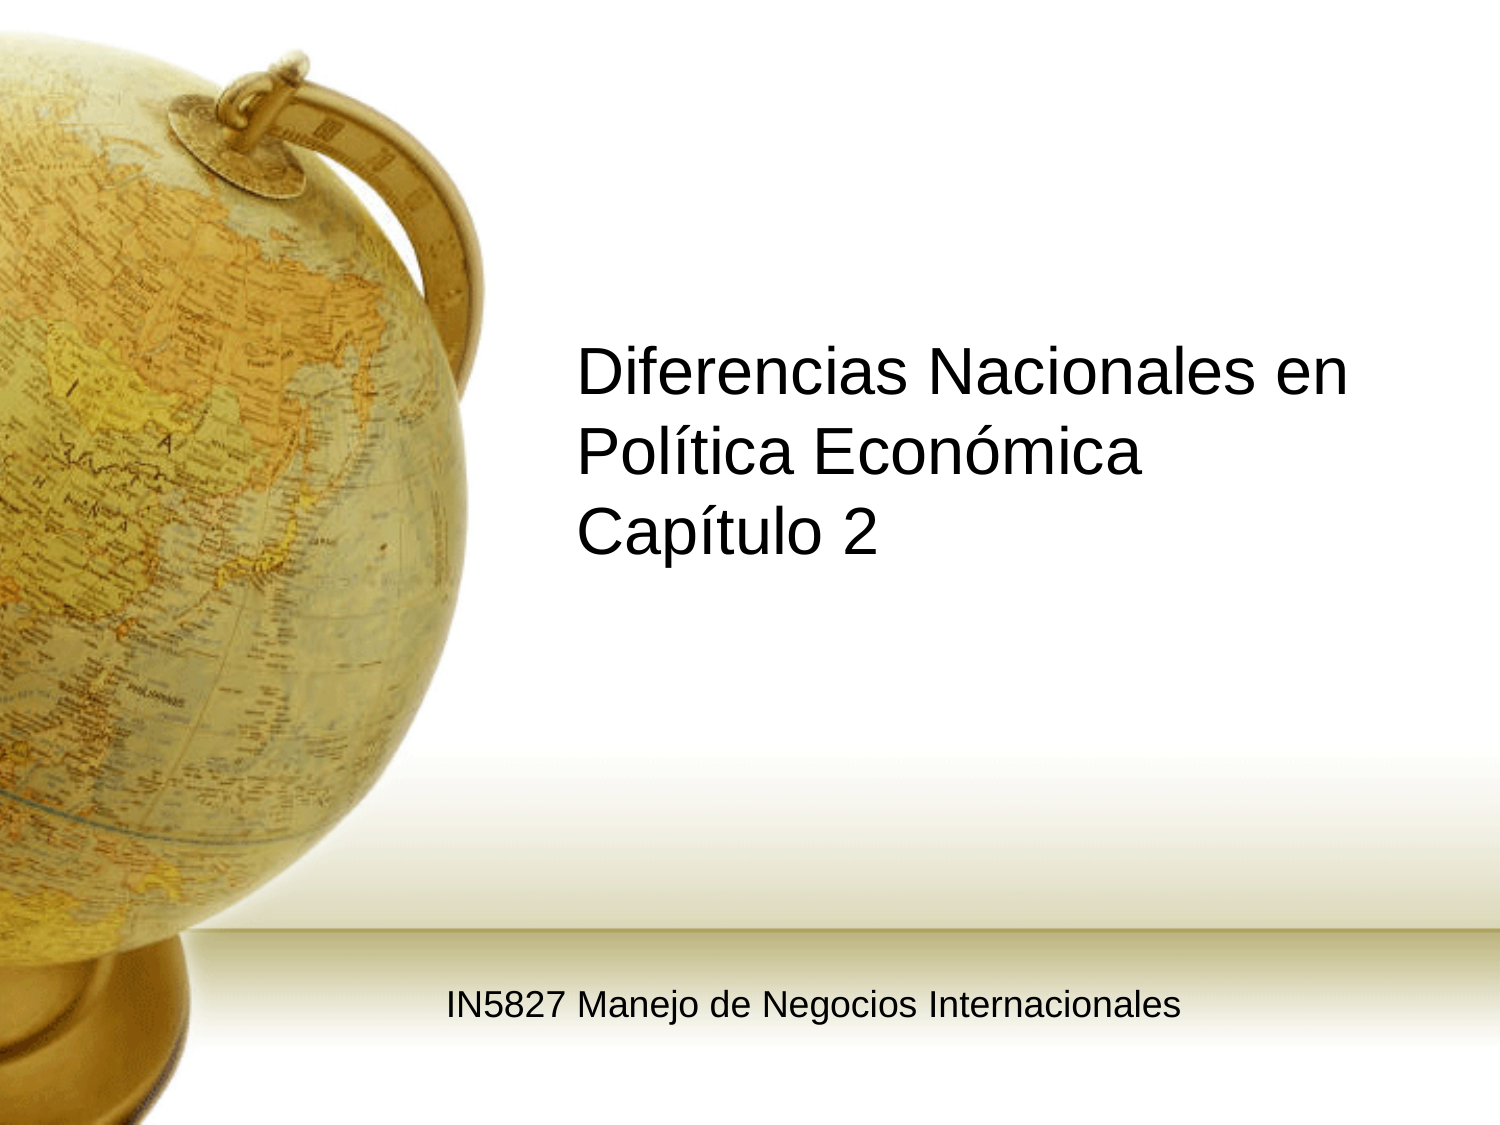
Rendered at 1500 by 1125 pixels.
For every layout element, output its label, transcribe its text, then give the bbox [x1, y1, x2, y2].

picture [0, 0, 1500, 1125]
subtitle IN5827 Manejo de Negocios Internacionales [430, 972, 1243, 1055]
title Diferencias Nacionales en Política Económica Capítulo 2 [560, 187, 1384, 576]
